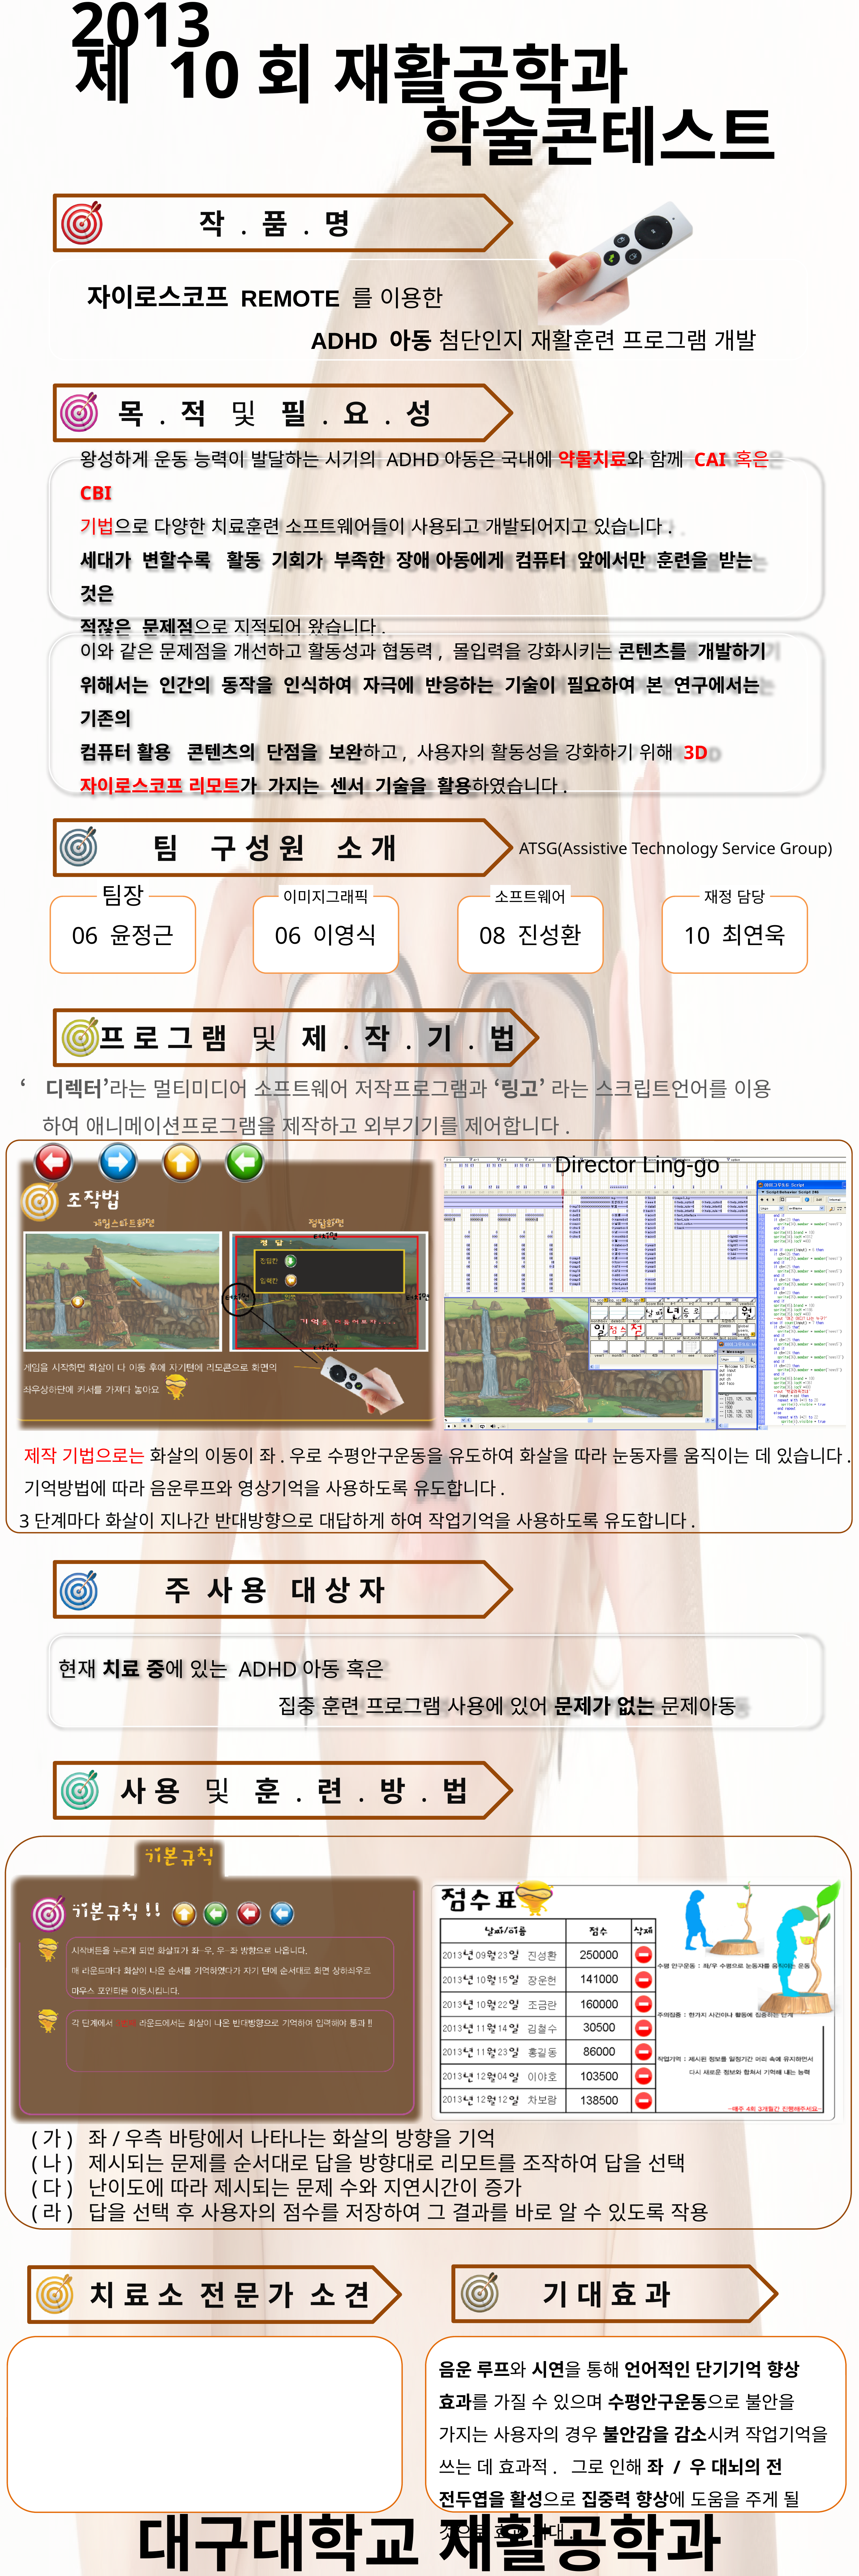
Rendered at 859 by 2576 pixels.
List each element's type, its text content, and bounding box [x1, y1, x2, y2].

text_box 팀 구 성 원 소 개 [54, 819, 512, 876]
picture [54, 389, 102, 437]
text_box 사 용 및 훈 . 련 . 방 . 법 [54, 1762, 512, 1818]
text_box 이와 같은 문제점을 개선하고 활동성과 협동력, 몰입력을 강화시키는 콘텐츠를 개발하기 위해서는 인간의 동작을 인식하여 자극에 반응하는 기술이 필요하여 본 연구에서는 기존의 컴퓨터 활용 콘텐츠의 단점을 보완하고, 사용자의 활동성을 강화하기 위해 3D 자이로스코프 리모트가 가지는 센서 기술을 활용하였습니다. [49, 633, 808, 792]
text_box (가) 좌/우측 바탕에서 나타나는 화살의 방향을 기억 (나) 제시되는 문제를 순서대로 답을 방향대로 리모트를 조작하여 답을 선택 (다) 난이도에 따라 제시되는 문제 수와 지연시간이 증가 (라) 답을 선택 후 사용자의 점수를 저장하여 그 결과를 바로 알 수 있도록 작용 [5, 1835, 852, 2230]
text_box 제 10회 재활공학과 학술콘테스트 [0, 31, 859, 175]
picture [429, 1876, 846, 2125]
picture [444, 1156, 846, 1431]
text_box 소프트웨어 [490, 885, 571, 908]
picture [15, 1156, 438, 1434]
picture [58, 199, 105, 247]
picture [51, 823, 104, 872]
text_box Director Ling-go [550, 1147, 725, 1156]
text_box 06 이영식 [252, 895, 399, 974]
text_box 치 료 소 전 문 가 소 견 [28, 2266, 401, 2323]
text_box 팀장 [97, 878, 149, 911]
text_box 10 최연욱 [661, 895, 808, 974]
text_box 자이로스코프 REMOTE 를 이용한 ADHD 아동 첨단인지 재활훈련 프로그램 개발 [49, 259, 808, 361]
text_box 기 대 효 과 [453, 2265, 778, 2322]
text_box 주 사 용 대 상 자 [54, 1561, 512, 1618]
text_box 제작 기법으로는 화살의 이동이 좌.우로 수평안구운동을 유도하여 화살을 따라 눈동자를 움직이는 데 있습니다. 기억방법에 따라 음운루프와 영상기억을 사용하도록 유도합니다. 3단계마다 화살이 지나간 반대방향으로 대답하게 하여 작업기억을 사용하도록 유도합니다. [5, 1140, 853, 1534]
text_box 현재 치료 중에 있는 ADHD아동 혹은 집중 훈련 프로그램 사용에 있어 문제가 없는 문제아동 [49, 1634, 808, 1727]
text_box 재정 담당 [699, 885, 770, 908]
picture [29, 2269, 80, 2320]
picture [56, 1015, 106, 1061]
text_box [26, 1136, 271, 1190]
text_box 왕성하게 운동 능력이 발달하는 시기의 ADHD아동은 국내에 약물치료와 함께 CAI 혹은 CBI 기법으로 다양한 치료훈련 소프트웨어들이 사용되고 개발되어지고 있습니다. 세대가 변할수록 활동 기회가 부족한 장애 아동에게 컴퓨터 앞에서만 훈련을 받는 것은 적잖은 문제점으로 지적되어 왔습니다. [49, 458, 808, 616]
text_box 대구대학교 재활공학과 [0, 2501, 859, 2576]
text_box 작 . 품 . 명 [54, 195, 512, 251]
picture [56, 1767, 104, 1814]
text_box ATSG(Assistive Technology Service Group) [515, 836, 846, 860]
picture [7, 1836, 426, 2127]
text_box [6, 2336, 403, 2513]
text_box 2013 [50, 0, 277, 31]
text_box 음운 루프와 시연을 통해 언어적인 단기기억 향상 효과를 가질 수 있으며 수평안구운동으로 불안을 가지는 사용자의 경우 불안감을 감소시켜 작업기억을 쓰는 데 효과적. 그로 인해 좌 / 우 대뇌의 전 전두엽을 활성으로 집중력 향상에 도움을 주게 될 것으로 효과 기대. [425, 2336, 847, 2513]
picture [53, 1565, 102, 1614]
text_box 06 윤정근 [49, 895, 196, 974]
picture [537, 195, 697, 325]
picture [455, 2269, 505, 2318]
text_box 이미지그래픽 [278, 885, 373, 908]
text_box 프 로 그 램 및 제 . 작 . 기 . 법 [54, 1010, 539, 1061]
text_box 08 진성환 [457, 895, 604, 974]
text_box ‘디렉터’라는 멀티미디어 소프트웨어 저작프로그램과 ‘링고’ 라는 스크립트언어를 이용 하여 애니메이션프로그램을 제작하고 외부기기를 제어합니다. [15, 1061, 853, 1140]
text_box 목 . 적 및 필 . 요 . 성 [54, 385, 512, 441]
